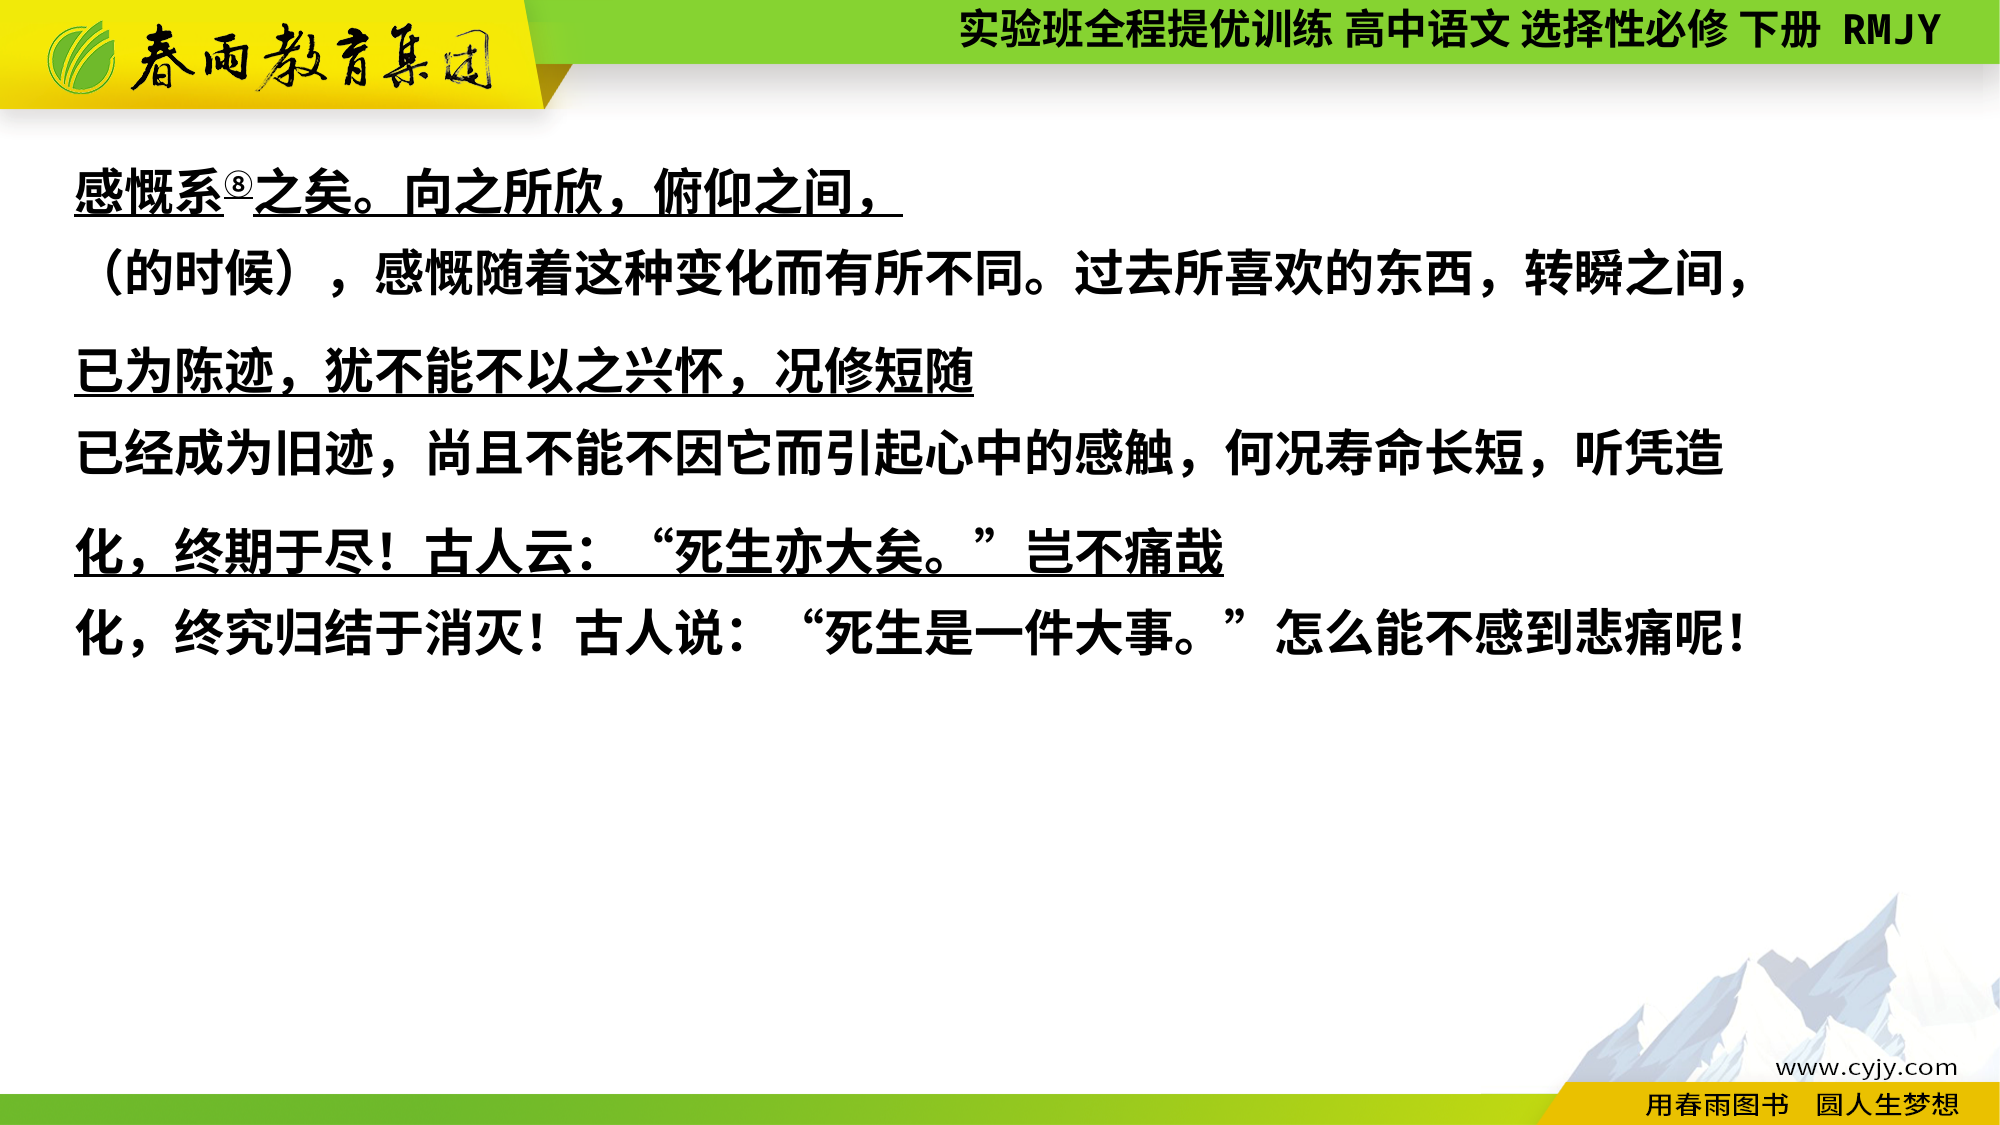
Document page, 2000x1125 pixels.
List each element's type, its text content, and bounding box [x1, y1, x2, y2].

text_box （的时候），感慨随着这种变化而有所不同。过去所喜欢的东西，转瞬之间， 已经成为旧迹，尚且不能不因它而引起心中的感触，何况寿命长短，听凭造 化，终究归结于消灭！古人说：“死生是一件大事。”怎么能不感到悲痛呢！ [59, 203, 1944, 669]
picture [0, 0, 2000, 1125]
